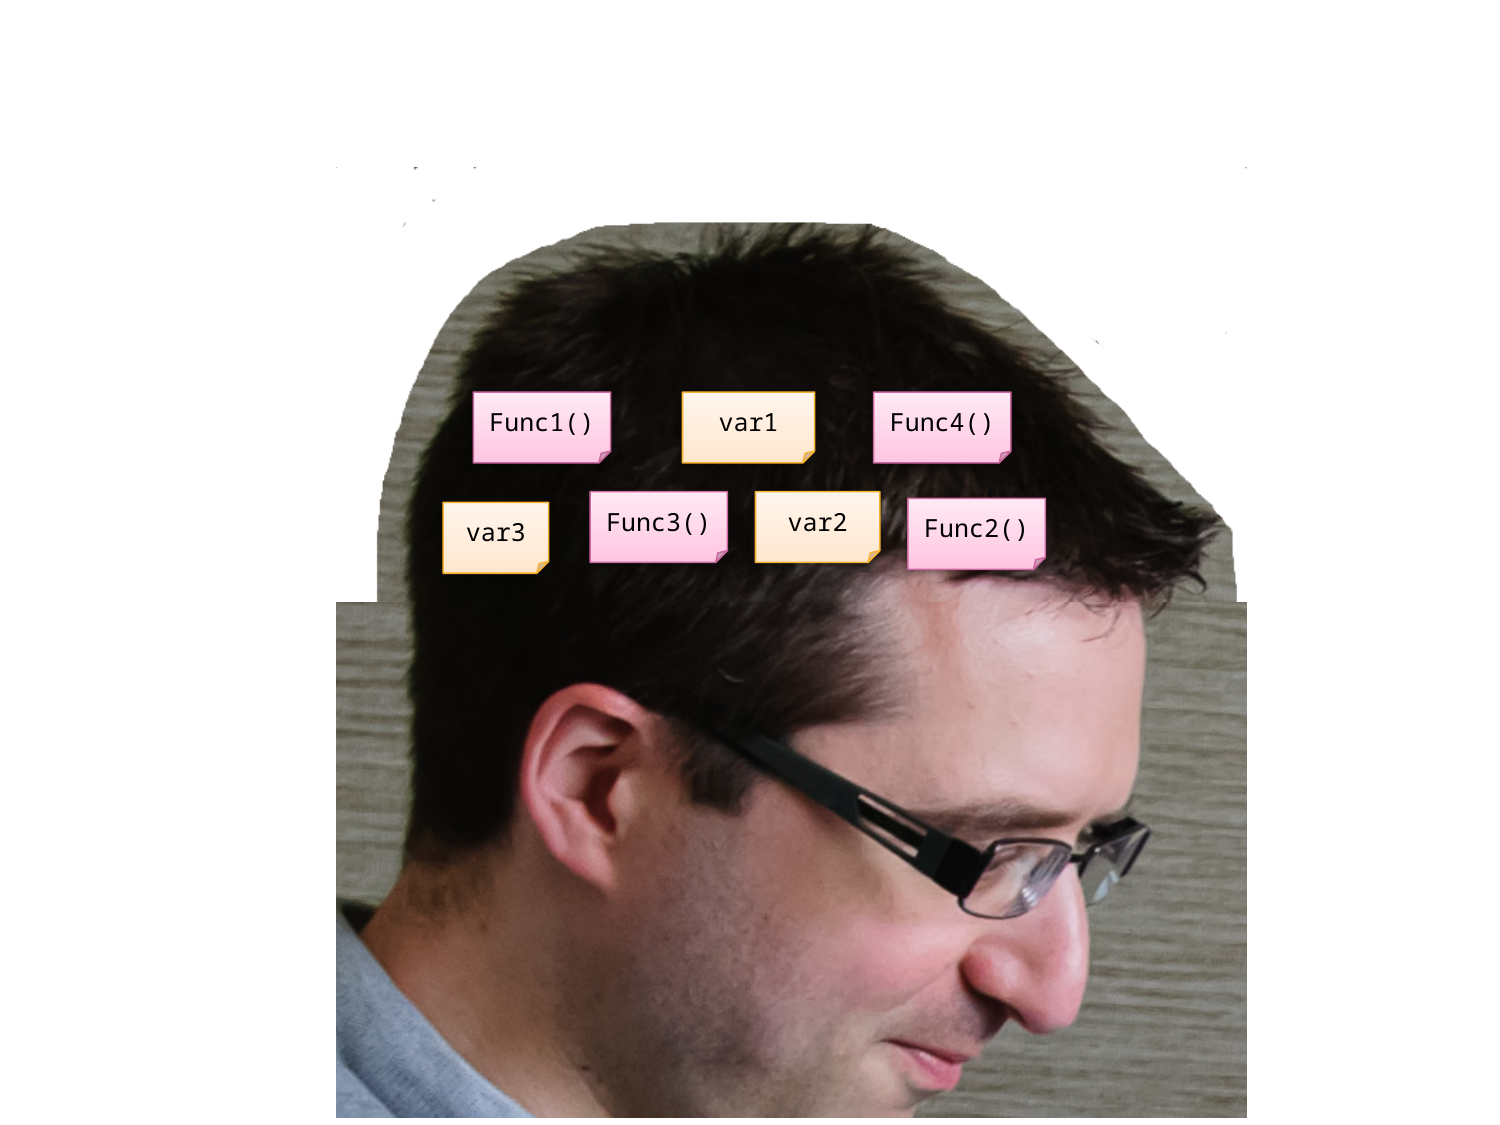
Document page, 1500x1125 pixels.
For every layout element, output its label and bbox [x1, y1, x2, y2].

picture [336, 167, 1247, 1118]
